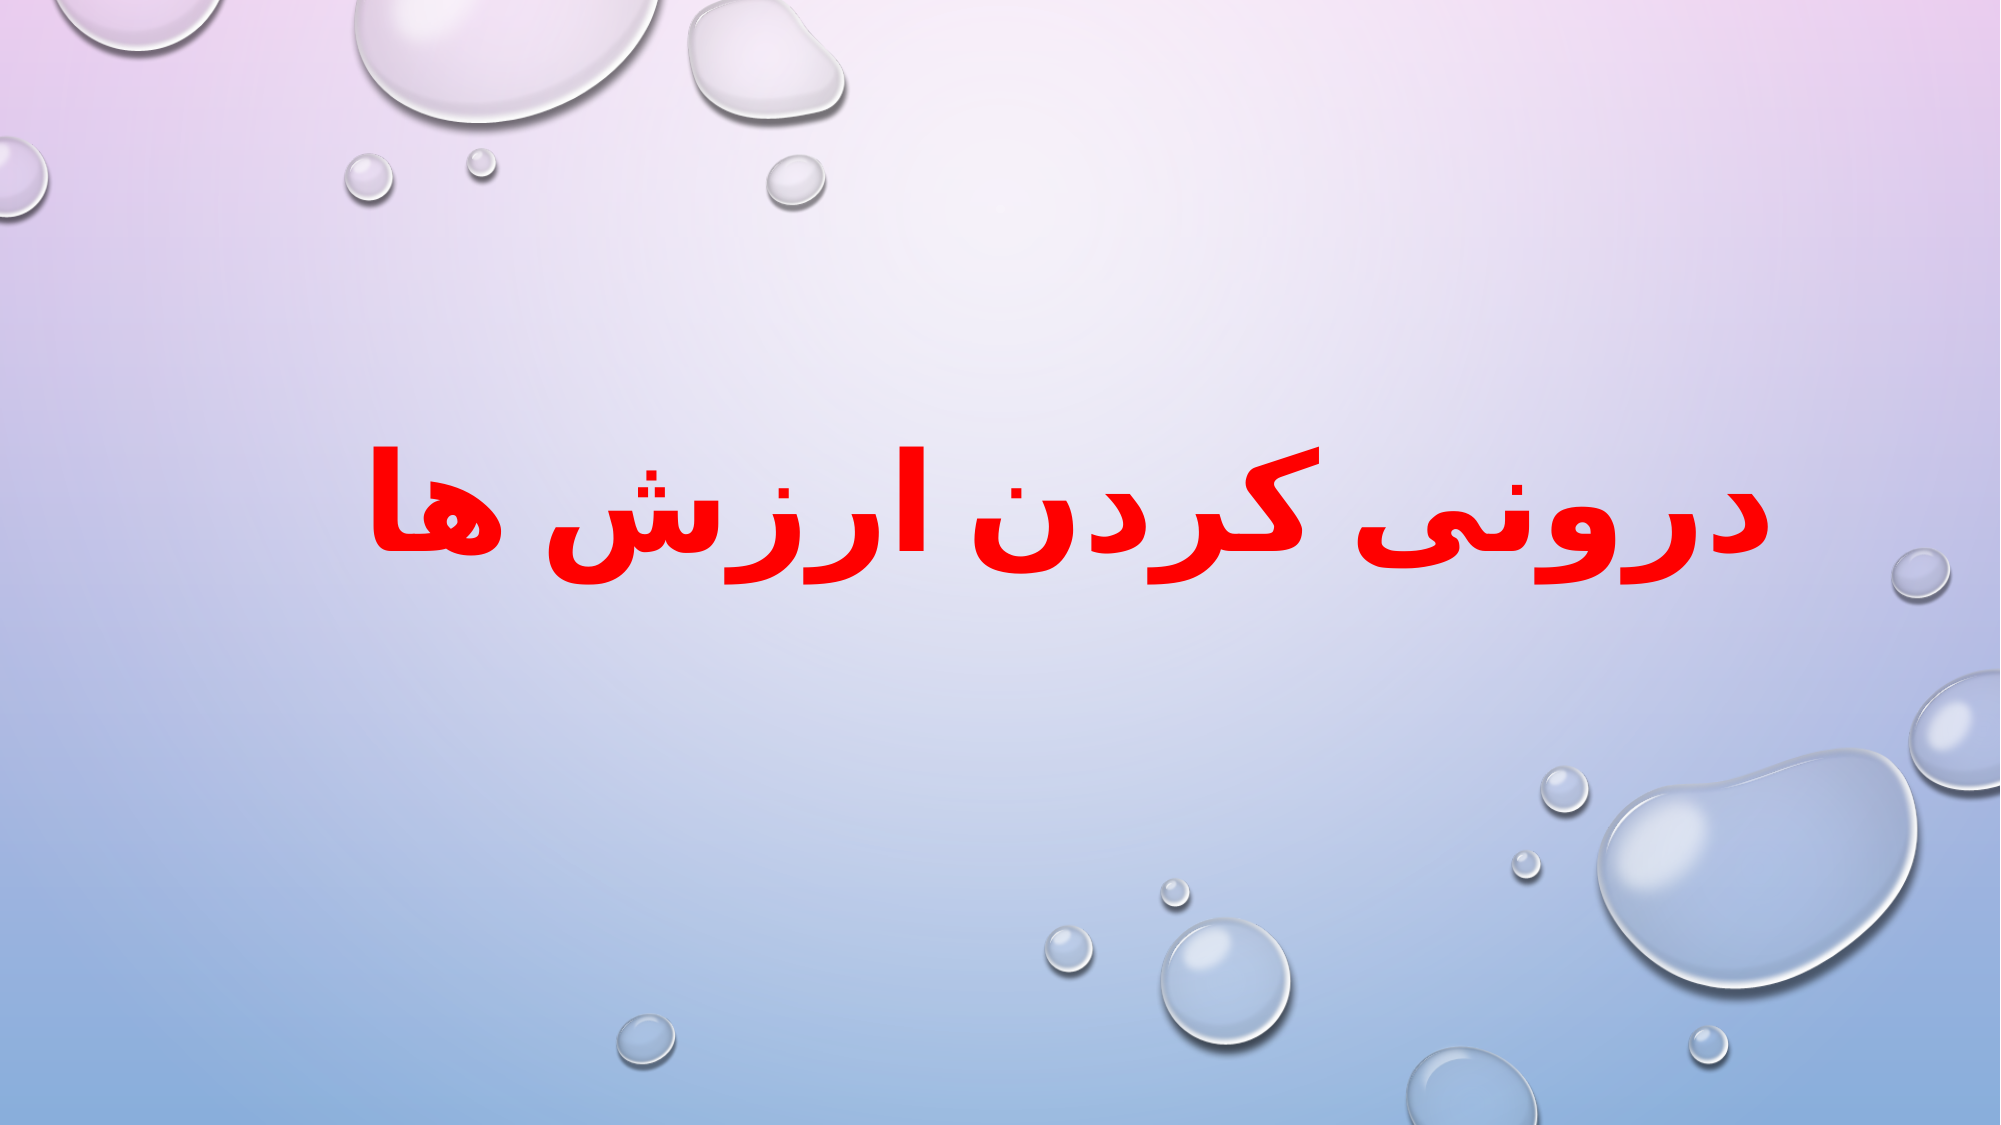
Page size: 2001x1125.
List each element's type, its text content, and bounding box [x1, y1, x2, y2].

text_box درونی کردن ارزش ها [316, 406, 1792, 586]
picture [0, 0, 2000, 1125]
